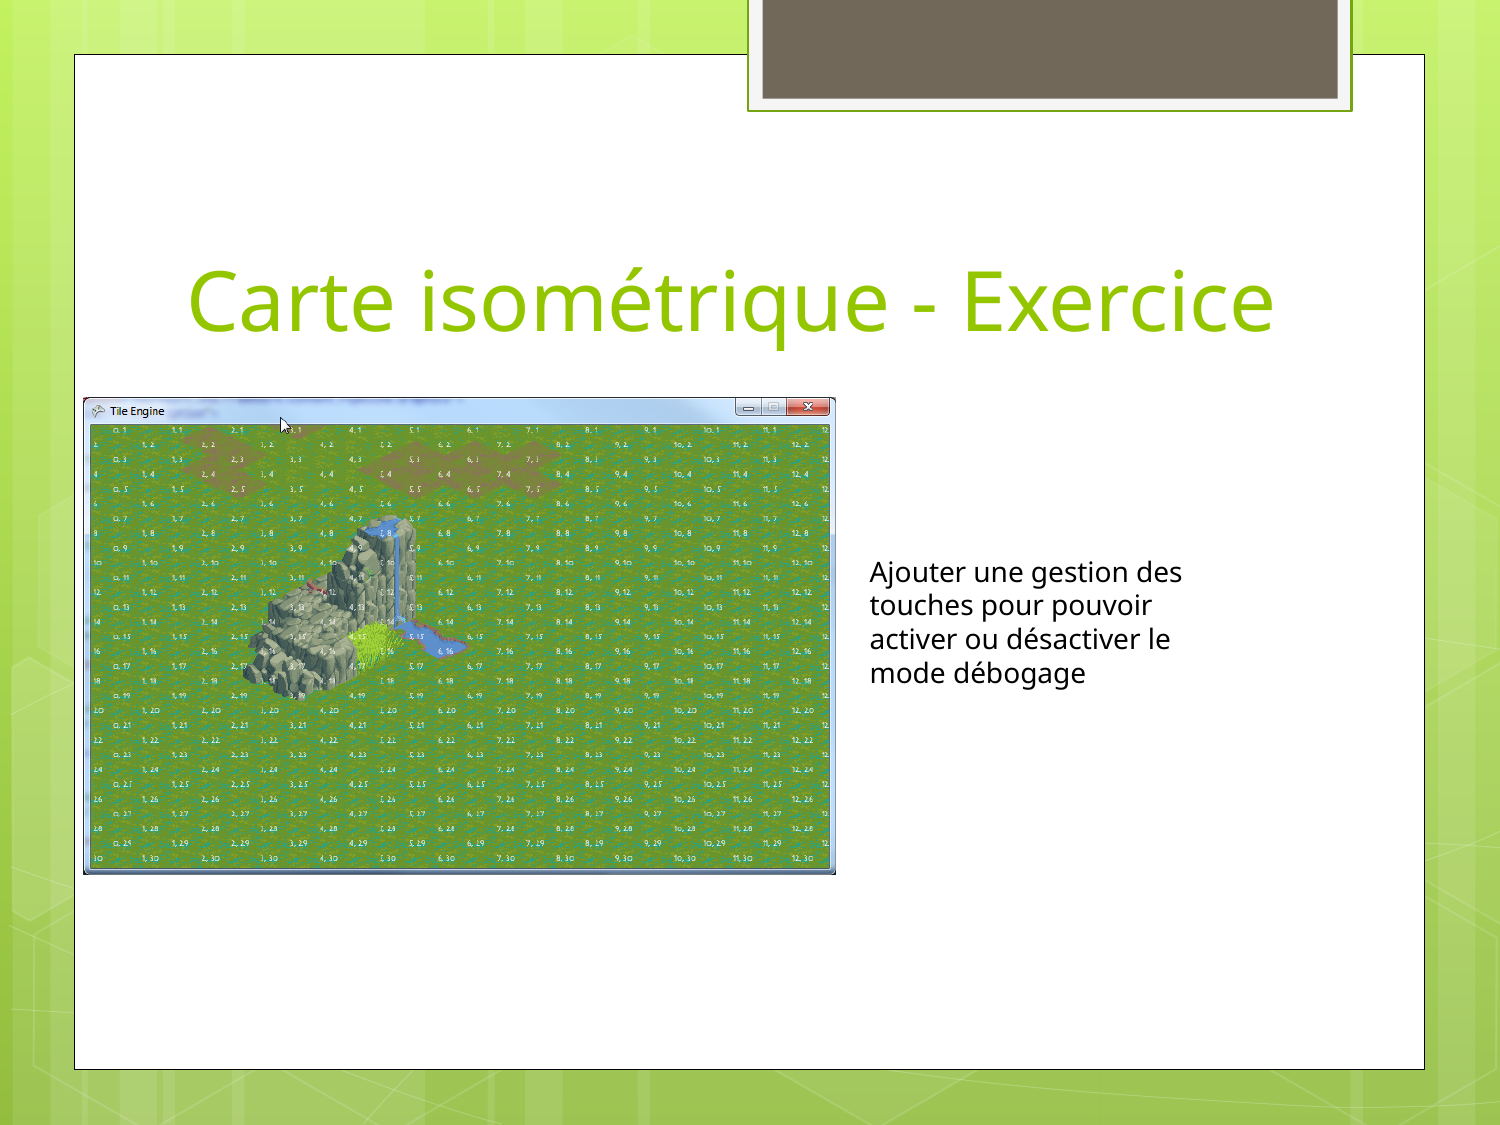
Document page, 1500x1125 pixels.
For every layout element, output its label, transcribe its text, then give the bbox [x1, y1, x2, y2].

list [83, 397, 836, 876]
text_box Ajouter une gestion des touches pour pouvoir activer ou désactiver le mode débogage [854, 546, 1219, 697]
title Carte isométrique - Exercice [171, 168, 1324, 357]
